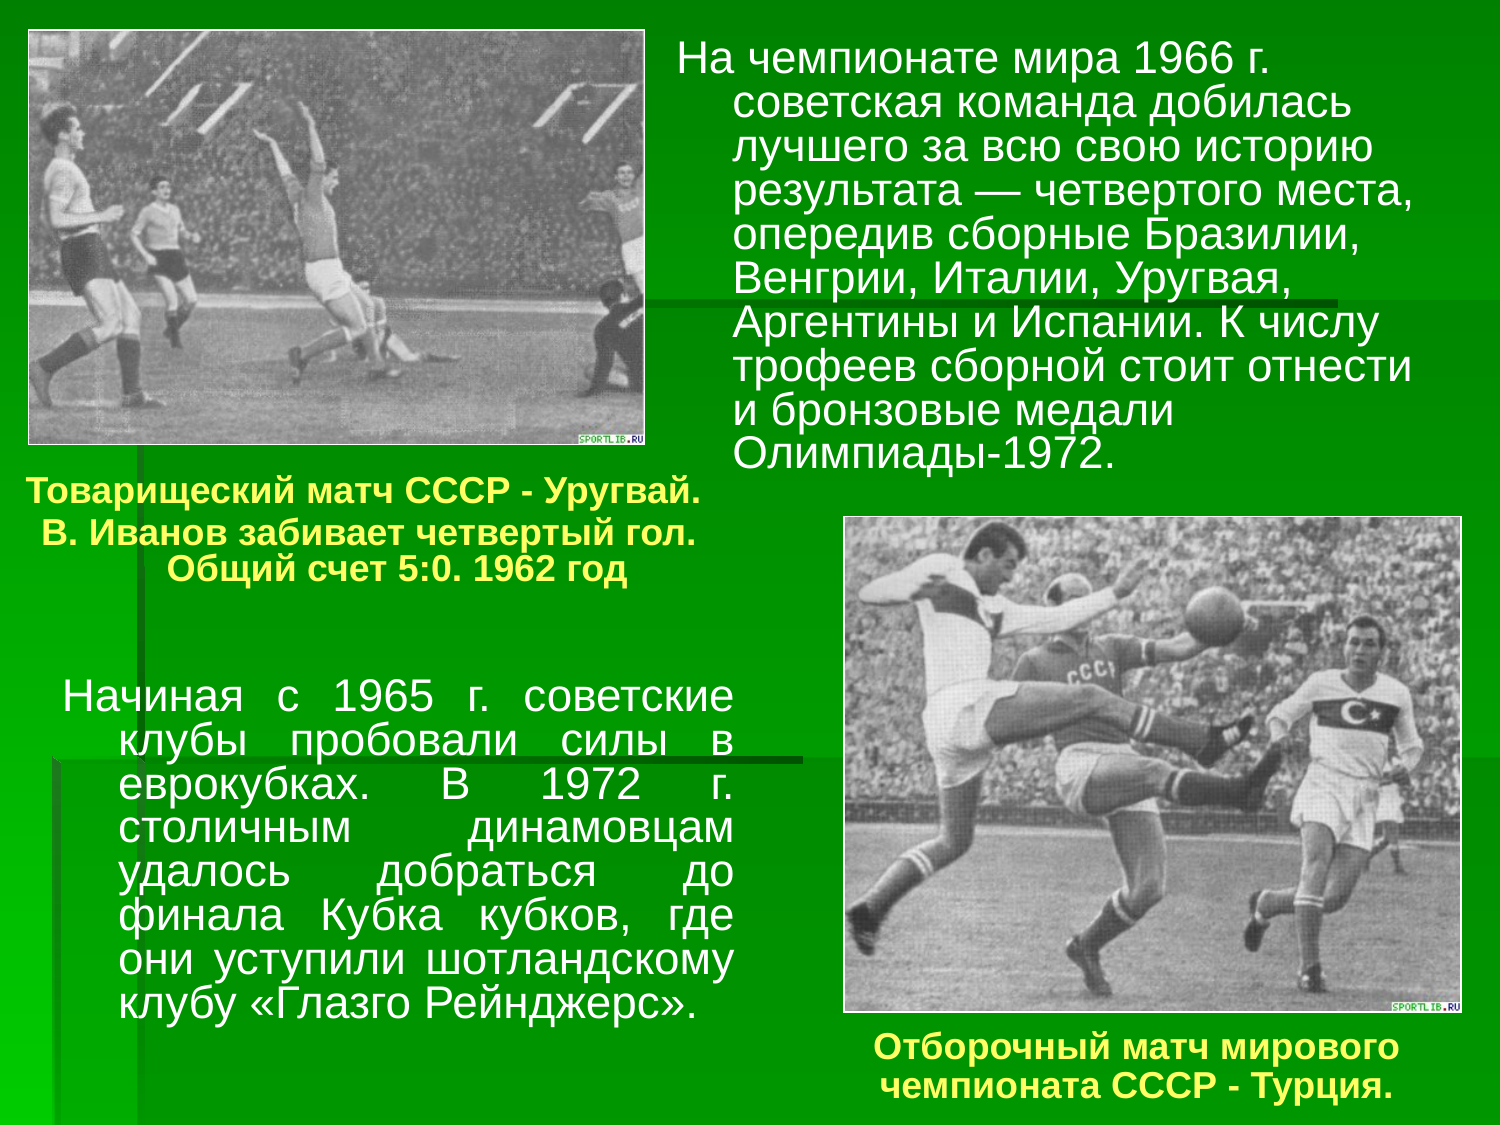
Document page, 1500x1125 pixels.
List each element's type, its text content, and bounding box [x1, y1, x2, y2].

text_box Отборочный матч мирового чемпионата СССР - Турция. [809, 1023, 1471, 1114]
text_box Начиная с 1965 г. советские клубы пробовали силы в еврокубках. В 1972 г. столичным динамовцам удалось добраться до финала Кубка кубков, где они уступили шотландскому клубу «Глазго Рейнджерс». [53, 668, 750, 1035]
text_box На чемпионате мира 1966 г. советская команда добилась лучшего за всю свою историю результата — четвертого места, опередив сборные Бразилии, Венгрии, Италии, Уругвая, Аргентины и Испании. К числу трофеев сборной стоит отнести и бронзовые медали Олимпиады-1972. [667, 30, 1459, 486]
text_box Товарищеский матч СССР - Уругвай. В. Иванов забивает четвертый гол. Общий счет 5:0. 1962 год [0, 467, 744, 597]
picture [29, 30, 644, 444]
picture [844, 517, 1461, 1012]
